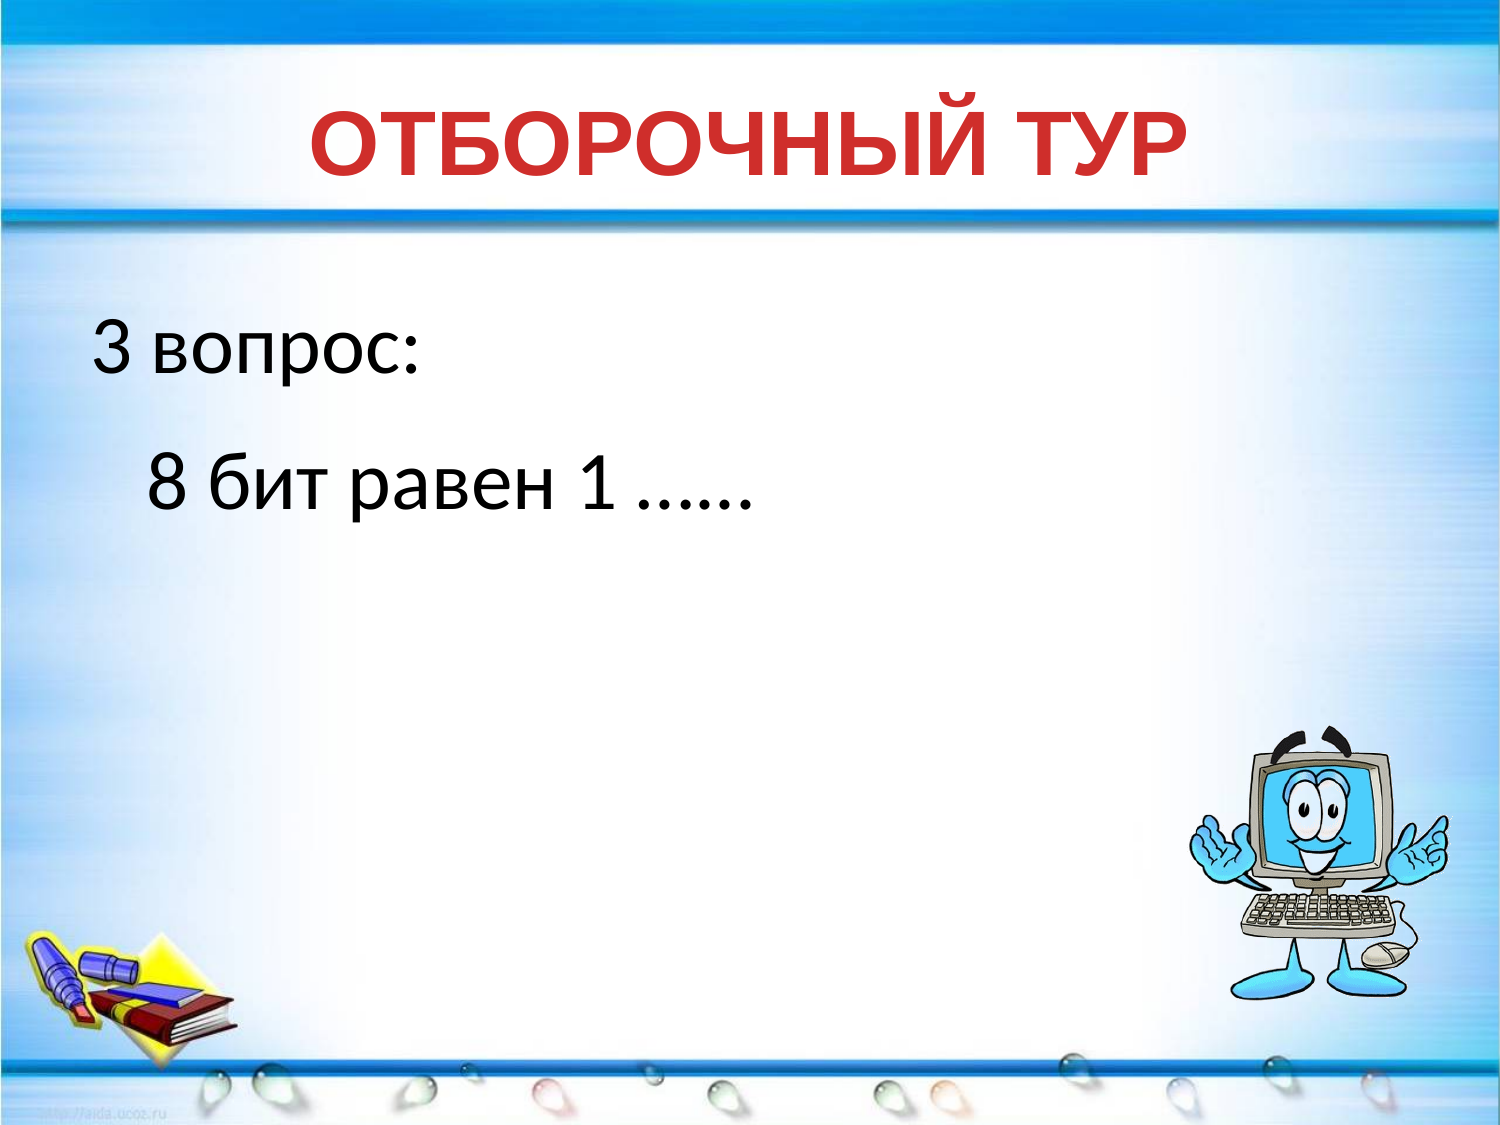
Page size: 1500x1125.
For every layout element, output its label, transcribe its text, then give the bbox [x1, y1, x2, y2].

list 3 вопрос: 8 бит равен 1 …... [75, 262, 1425, 1005]
picture [0, 0, 1500, 1125]
title ОТБОРОЧНЫЙ ТУР [75, 45, 1425, 233]
